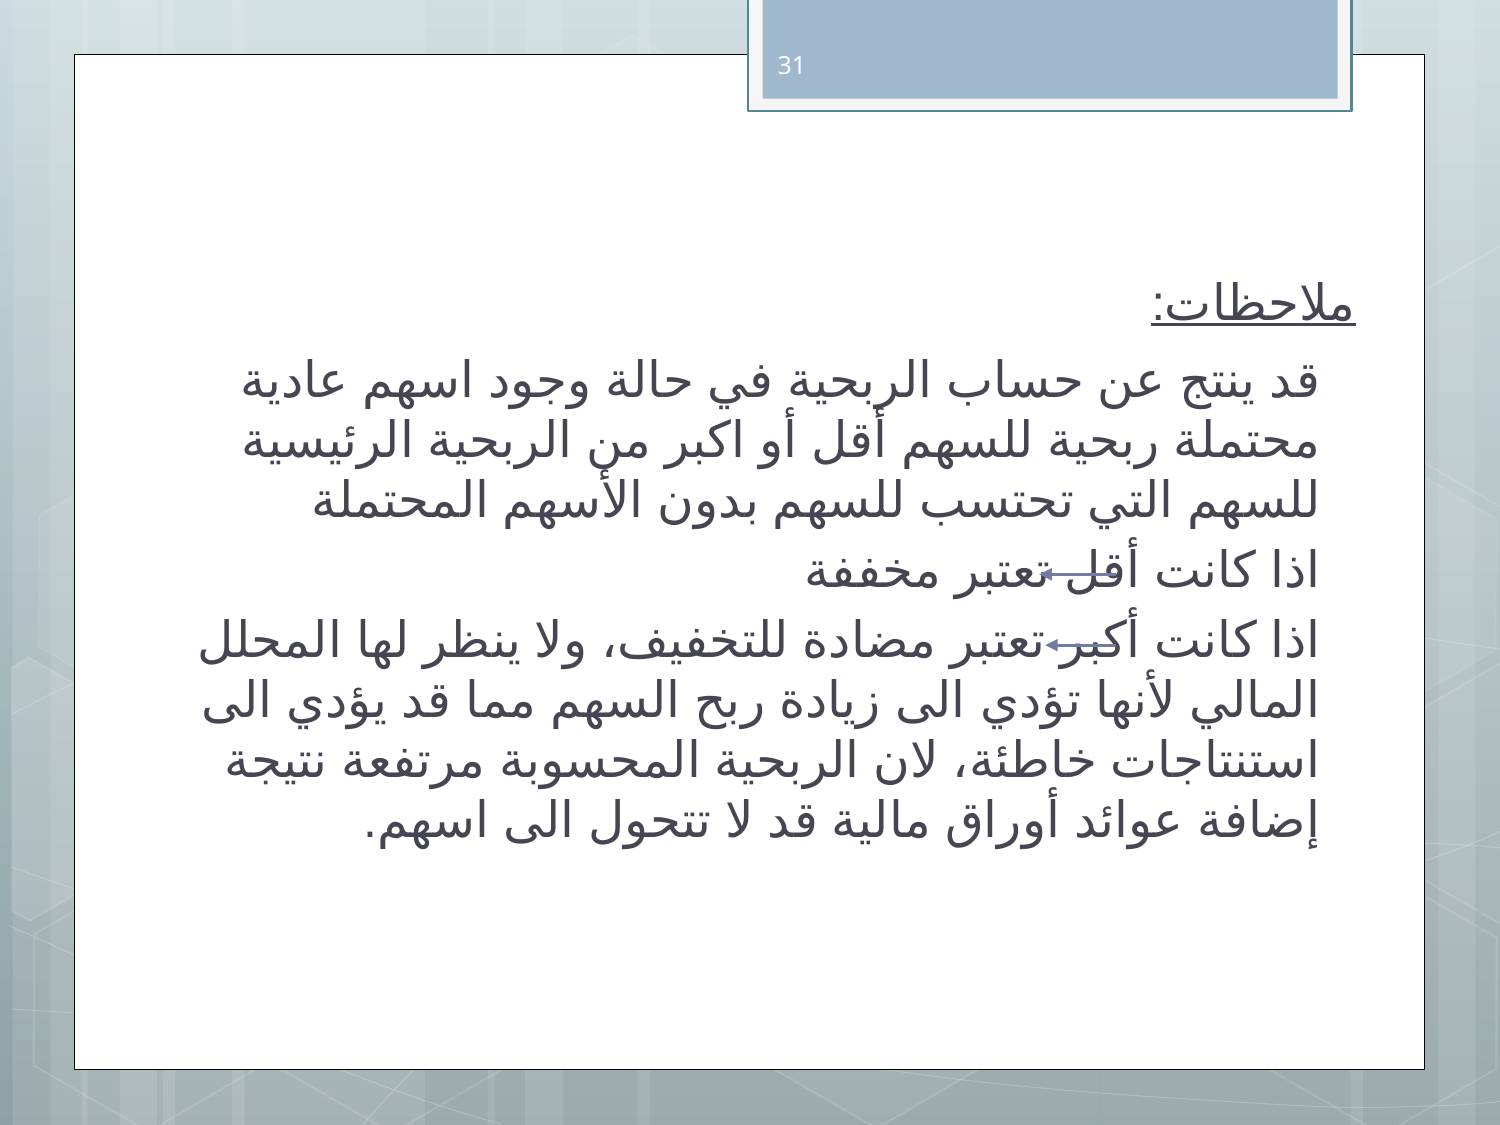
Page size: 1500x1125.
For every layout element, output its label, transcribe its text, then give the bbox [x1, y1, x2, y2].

title ملاحظات: [218, 239, 1371, 339]
list قد ينتج عن حساب الربحية في حالة وجود اسهم عادية محتملة ربحية للسهم أقل أو اكبر من الربحية الرئيسية للسهم التي تحتسب للسهم بدون الأسهم المحتملة اذا كانت أقل تعتبر مخففة اذا كانت أكبر تعتبر مضادة للتخفيف، ولا ينظر لها المحلل المالي لأنها تؤدي الى زيادة ربح السهم مما قد يؤدي الى استنتاجات خاطئة، لان الربحية المحسوبة مرتفعة نتيجة إضافة عوائد أوراق مالية قد لا تتحول الى اسهم. [147, 339, 1348, 879]
slide_number 31 [762, 36, 982, 97]
